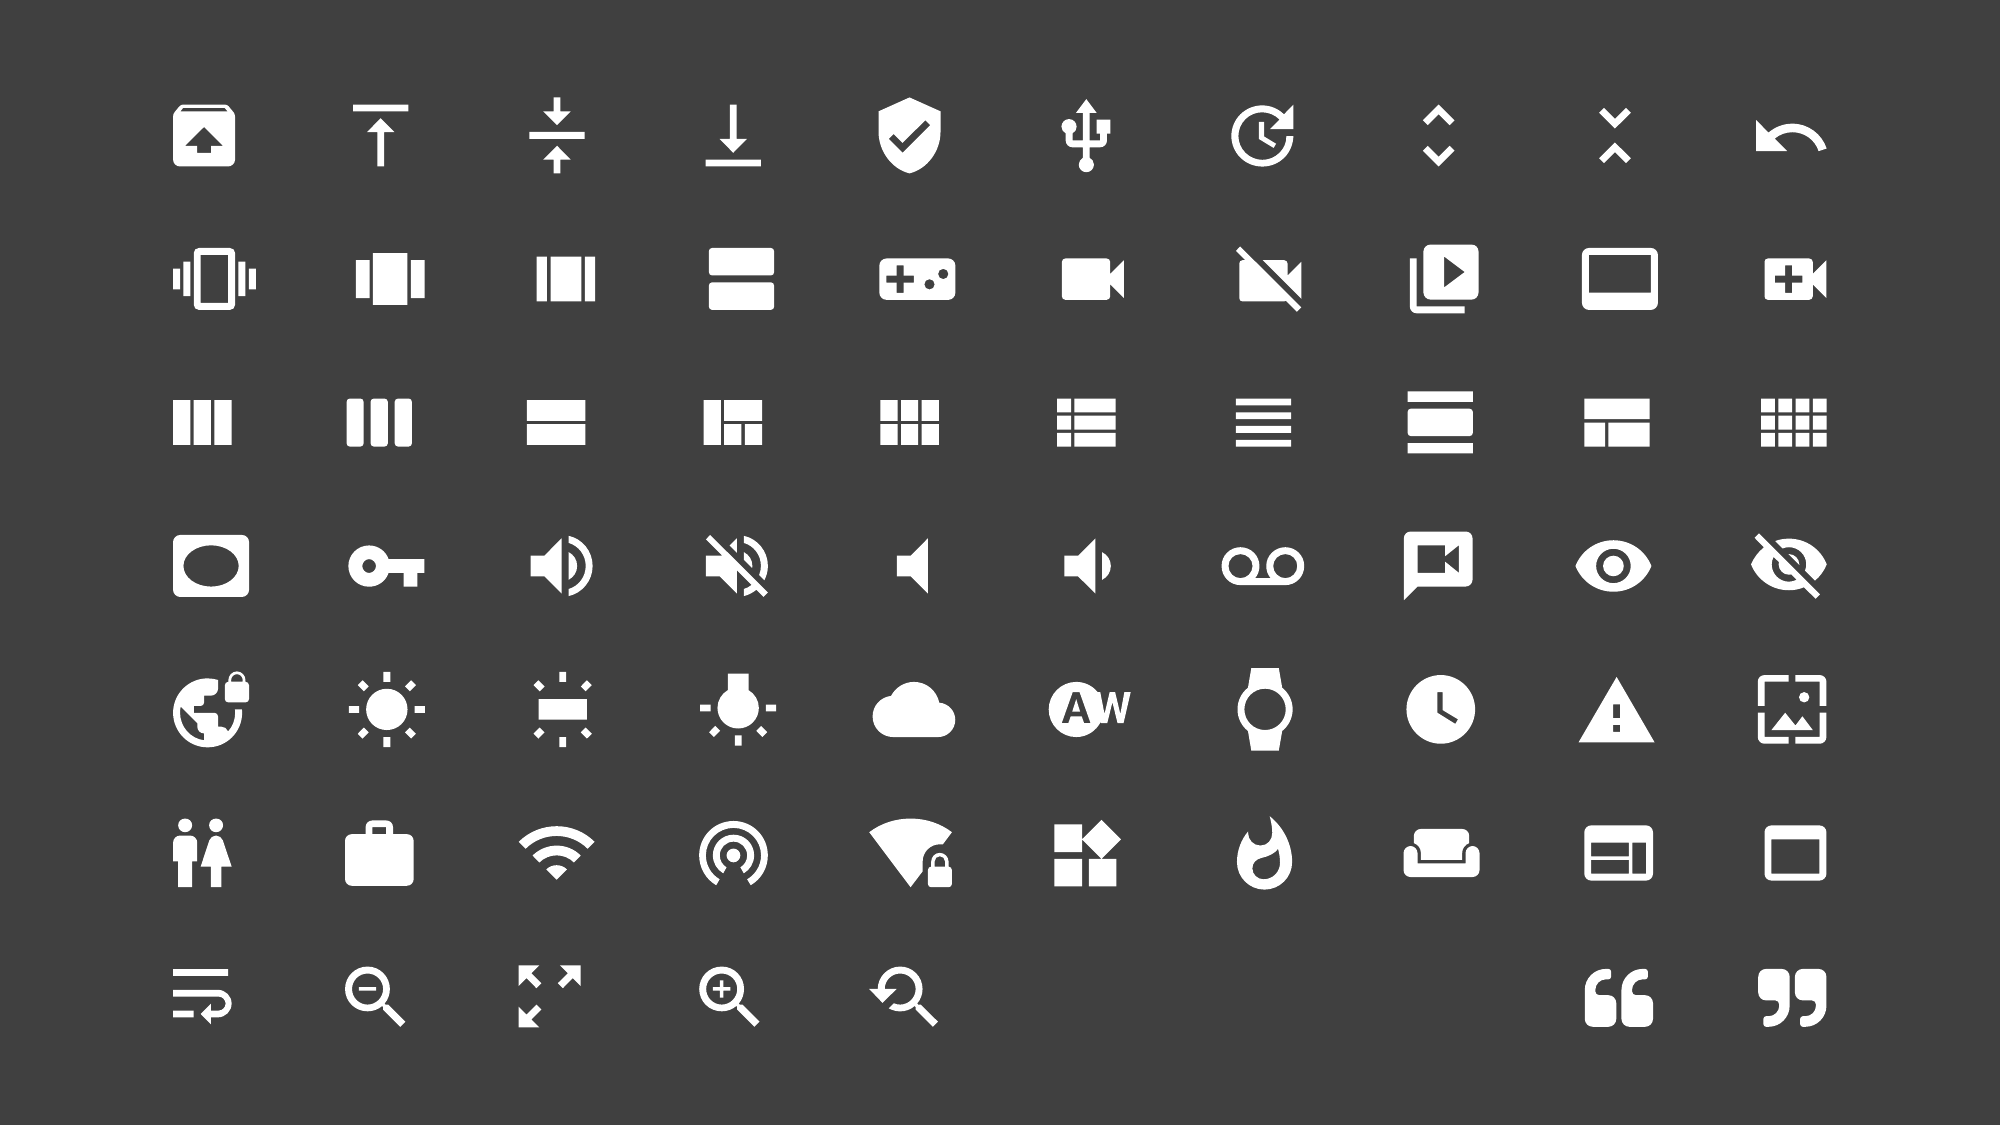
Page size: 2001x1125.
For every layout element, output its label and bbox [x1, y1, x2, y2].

text_box [719, 104, 747, 153]
text_box [345, 820, 414, 886]
text_box [1761, 398, 1775, 413]
text_box [173, 400, 191, 445]
text_box [1054, 819, 1121, 887]
text_box [1074, 432, 1116, 447]
text_box [880, 400, 898, 421]
text_box [756, 726, 768, 738]
text_box [357, 680, 369, 692]
text_box [532, 845, 581, 863]
text_box [405, 680, 416, 692]
text_box [1231, 104, 1294, 167]
text_box [1795, 712, 1827, 744]
text_box [366, 688, 408, 731]
text_box [705, 534, 768, 597]
text_box [550, 256, 582, 302]
text_box [543, 97, 571, 126]
text_box [1581, 247, 1658, 310]
text_box [1758, 968, 1790, 1027]
text_box [1771, 712, 1813, 731]
text_box [1236, 816, 1293, 890]
text_box [896, 538, 928, 594]
text_box [1061, 258, 1124, 300]
text_box [705, 159, 761, 167]
text_box [1812, 415, 1827, 430]
text_box [533, 680, 545, 692]
text_box [193, 247, 236, 310]
text_box [1599, 142, 1631, 164]
text_box [1584, 422, 1606, 447]
text_box [878, 97, 941, 174]
text_box [1074, 398, 1116, 413]
text_box [173, 534, 250, 597]
text_box [1764, 825, 1827, 881]
text_box [921, 424, 939, 445]
text_box [372, 253, 408, 305]
text_box [1407, 408, 1473, 437]
text_box [1795, 398, 1810, 413]
text_box [1757, 712, 1789, 744]
text_box [1757, 675, 1789, 706]
text_box [1795, 415, 1810, 430]
text_box [1778, 415, 1793, 430]
text_box [699, 820, 768, 886]
text_box [526, 400, 586, 421]
text_box [1048, 681, 1131, 738]
text_box [529, 131, 585, 139]
text_box [383, 737, 391, 748]
text_box [869, 966, 938, 1027]
text_box [724, 400, 763, 421]
text_box [1599, 107, 1631, 129]
text_box [345, 966, 406, 1027]
text_box [178, 818, 193, 833]
text_box [536, 256, 547, 302]
text_box [717, 673, 759, 729]
text_box [708, 247, 775, 276]
text_box [568, 535, 593, 597]
text_box [1621, 968, 1654, 1027]
text_box [348, 706, 360, 713]
text_box [708, 282, 775, 310]
text_box [584, 256, 596, 302]
text_box [193, 400, 211, 445]
text_box [538, 699, 587, 720]
text_box [383, 671, 391, 682]
text_box [1795, 675, 1827, 706]
text_box [348, 545, 425, 587]
text_box [533, 727, 545, 739]
text_box [1064, 538, 1096, 594]
text_box [1578, 676, 1655, 743]
text_box [1422, 104, 1455, 126]
text_box [518, 826, 595, 849]
text_box [1761, 415, 1775, 430]
text_box [1057, 398, 1072, 413]
text_box [1794, 968, 1827, 1027]
text_box [1407, 443, 1473, 454]
text_box [173, 678, 243, 748]
text_box [1812, 398, 1827, 413]
text_box [724, 424, 742, 445]
text_box [355, 260, 370, 299]
text_box [414, 706, 425, 713]
text_box [734, 735, 742, 746]
text_box [580, 680, 592, 692]
text_box [1235, 425, 1292, 433]
text_box [703, 400, 721, 445]
text_box [1235, 439, 1292, 447]
text_box [1406, 675, 1476, 744]
text_box [353, 104, 409, 112]
text_box [518, 1004, 542, 1028]
text_box [370, 398, 388, 447]
text_box [1575, 540, 1652, 592]
text_box [1403, 846, 1480, 878]
text_box [1422, 145, 1455, 167]
text_box [518, 965, 542, 989]
text_box [546, 865, 567, 880]
text_box [173, 835, 198, 888]
text_box [699, 966, 760, 1027]
text_box [200, 835, 232, 888]
text_box [709, 725, 721, 738]
text_box [224, 671, 250, 703]
text_box [879, 258, 956, 300]
text_box [405, 727, 416, 739]
text_box [238, 261, 246, 297]
text_box [173, 989, 232, 1025]
text_box [543, 145, 571, 174]
text_box [1778, 398, 1793, 413]
text_box [394, 398, 412, 447]
text_box [1221, 547, 1305, 586]
text_box [183, 261, 191, 297]
text_box [1761, 432, 1775, 447]
text_box [357, 727, 369, 739]
text_box [1764, 258, 1827, 300]
text_box [1423, 244, 1479, 300]
text_box [1584, 398, 1650, 420]
text_box [1057, 415, 1072, 430]
text_box [346, 398, 364, 447]
text_box [1057, 432, 1072, 447]
text_box [530, 538, 562, 594]
text_box [559, 737, 567, 748]
text_box [1409, 258, 1465, 314]
text_box [1074, 415, 1116, 430]
text_box [1608, 422, 1650, 447]
text_box [1584, 968, 1617, 1027]
text_box [1778, 432, 1793, 447]
text_box [1751, 533, 1820, 599]
text_box [1584, 825, 1654, 881]
text_box [1235, 412, 1292, 420]
text_box [1795, 432, 1810, 447]
text_box [869, 818, 952, 888]
text_box [1413, 828, 1470, 860]
text_box [580, 727, 592, 739]
text_box [765, 704, 777, 712]
text_box [410, 260, 425, 299]
text_box [173, 268, 181, 290]
text_box [1235, 398, 1292, 406]
text_box [248, 268, 256, 290]
text_box [526, 424, 586, 445]
text_box [1756, 120, 1827, 152]
text_box [557, 965, 581, 989]
text_box [1812, 432, 1827, 447]
text_box [1235, 246, 1302, 312]
text_box [1237, 668, 1293, 751]
text_box [366, 118, 395, 167]
text_box [921, 400, 939, 421]
text_box [1061, 99, 1111, 173]
text_box [872, 681, 956, 738]
text_box [700, 704, 711, 712]
text_box [173, 104, 236, 167]
text_box [901, 424, 919, 445]
text_box [209, 818, 224, 833]
text_box [744, 424, 763, 445]
text_box [1403, 531, 1473, 601]
text_box [1775, 538, 1827, 581]
text_box [880, 424, 898, 445]
text_box [173, 969, 229, 976]
text_box [214, 400, 232, 445]
text_box [901, 400, 919, 421]
text_box [1407, 391, 1473, 402]
text_box [1102, 552, 1111, 580]
text_box [559, 671, 567, 682]
